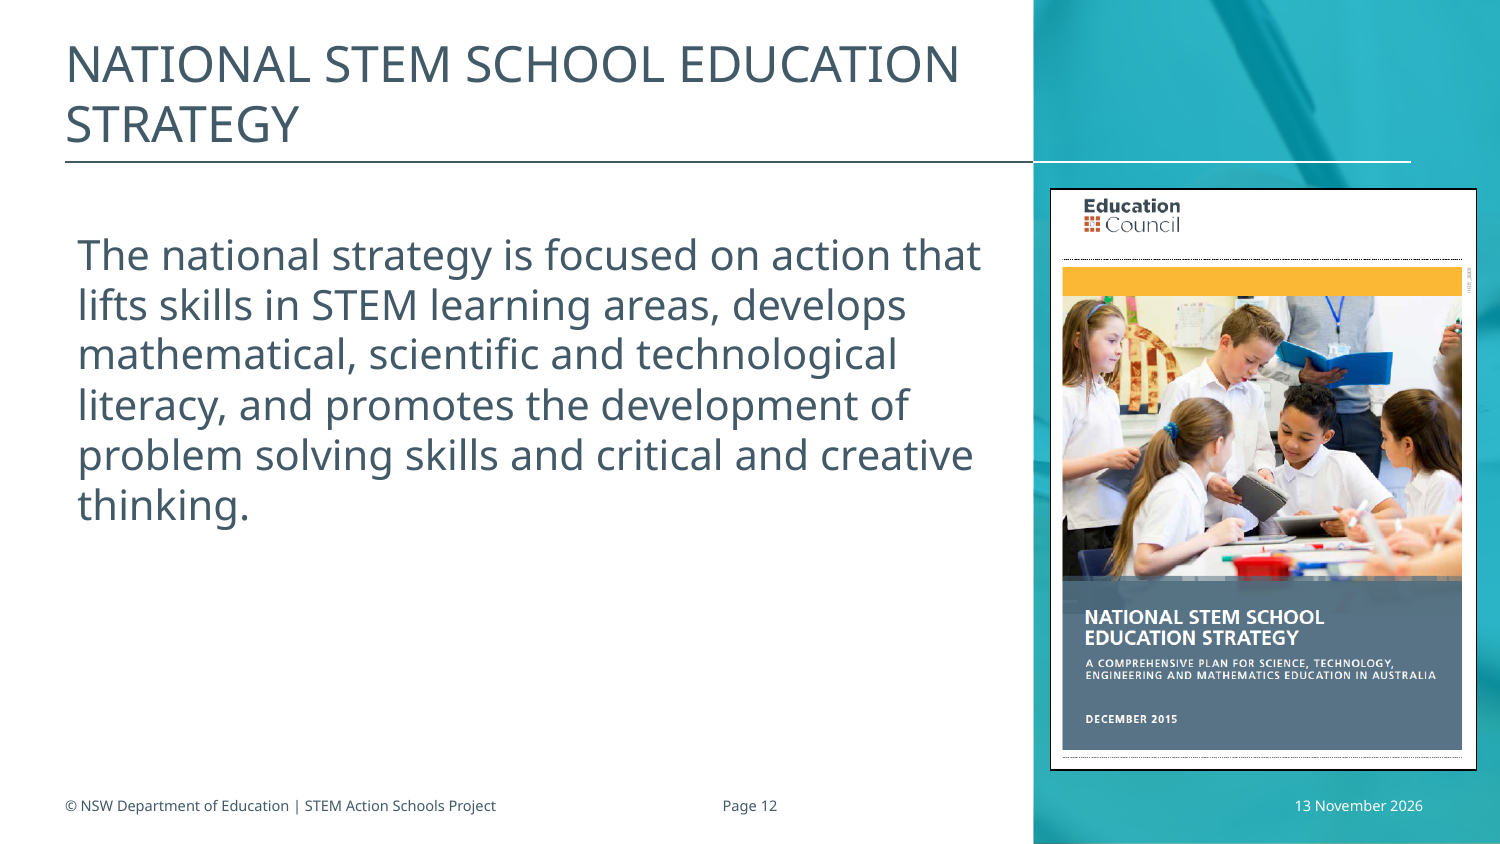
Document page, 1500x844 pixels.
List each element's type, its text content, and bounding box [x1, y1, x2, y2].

title National stem school education strategy [64, 43, 987, 161]
text_box The national strategy is focused on action that lifts skills in STEM learning areas, develops mathematical, scientific and technological literacy, and promotes the development of problem solving skills and critical and creative thinking. [62, 220, 1002, 536]
footer © NSW Department of Education | STEM Action Schools Project [64, 779, 514, 824]
slide_number Page 12 [575, 779, 925, 824]
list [1050, 189, 1476, 770]
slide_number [1151, 779, 1424, 824]
